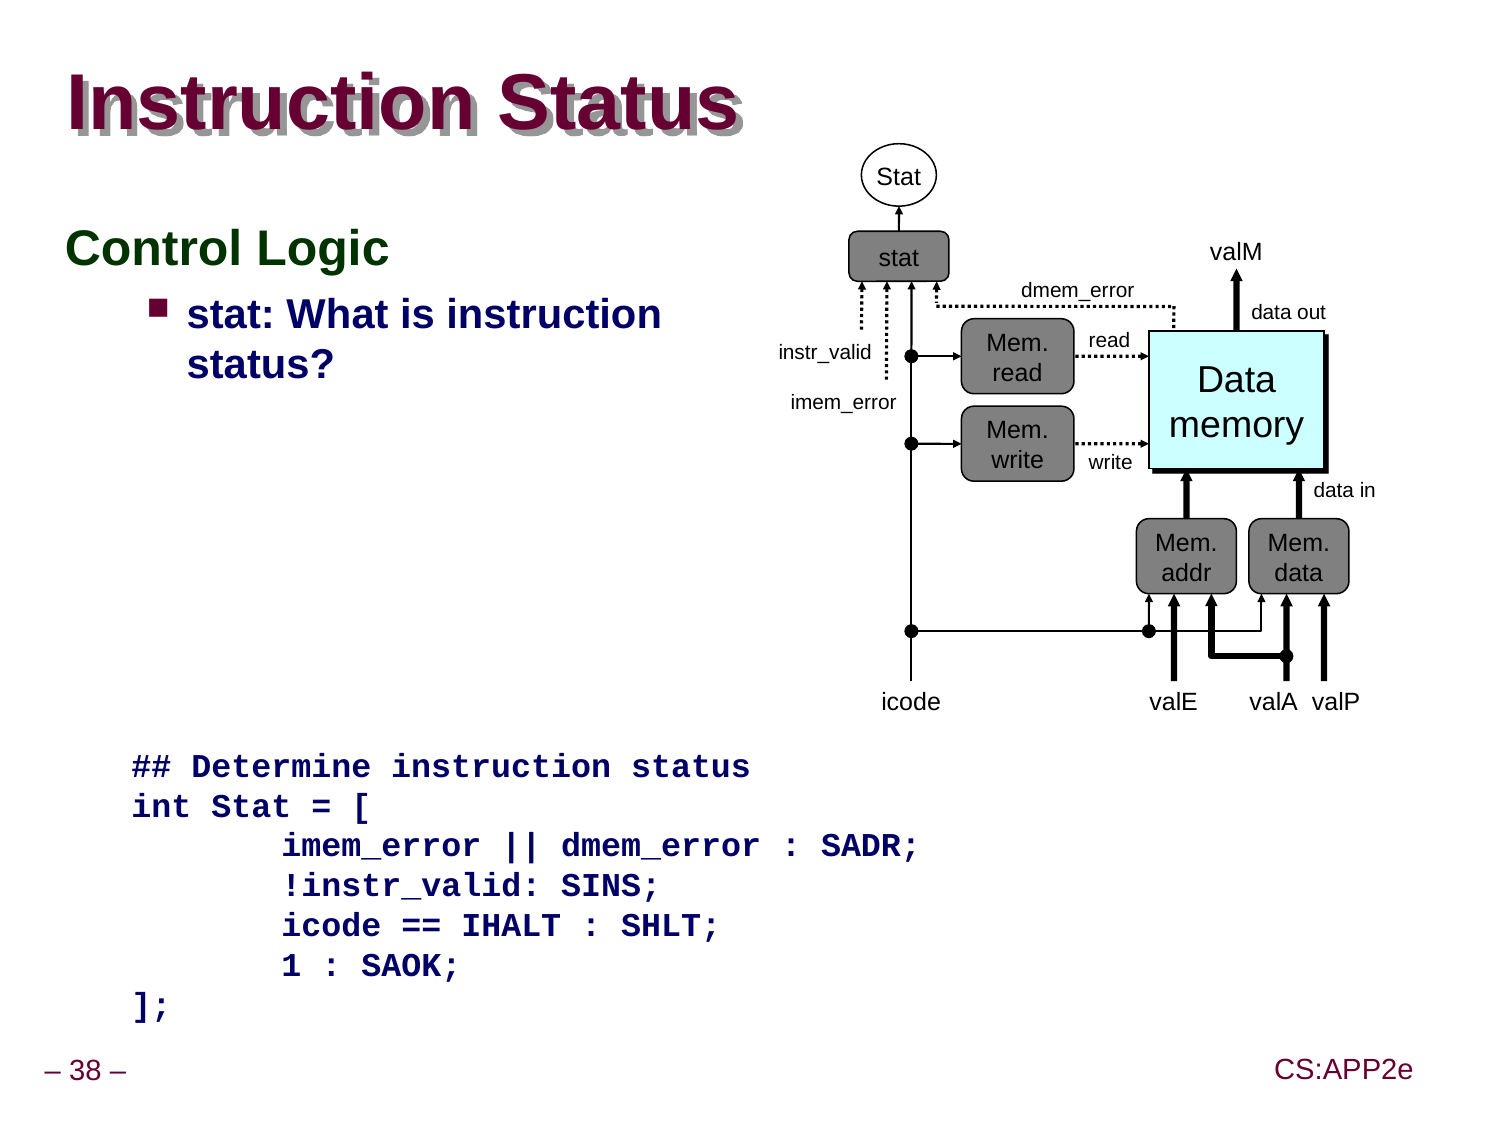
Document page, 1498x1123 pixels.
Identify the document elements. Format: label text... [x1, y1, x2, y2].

list Control Logic stat: What is instruction status? [49, 212, 753, 626]
title Instruction Status [66, 40, 1495, 169]
text_box ## Determine instruction status int Stat = [ imem_error || dmem_error : SADR; !instr_valid: SINS; icode == IHALT : SHLT; 1 : SAOK; ]; [123, 736, 1437, 1031]
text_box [761, 143, 1425, 732]
